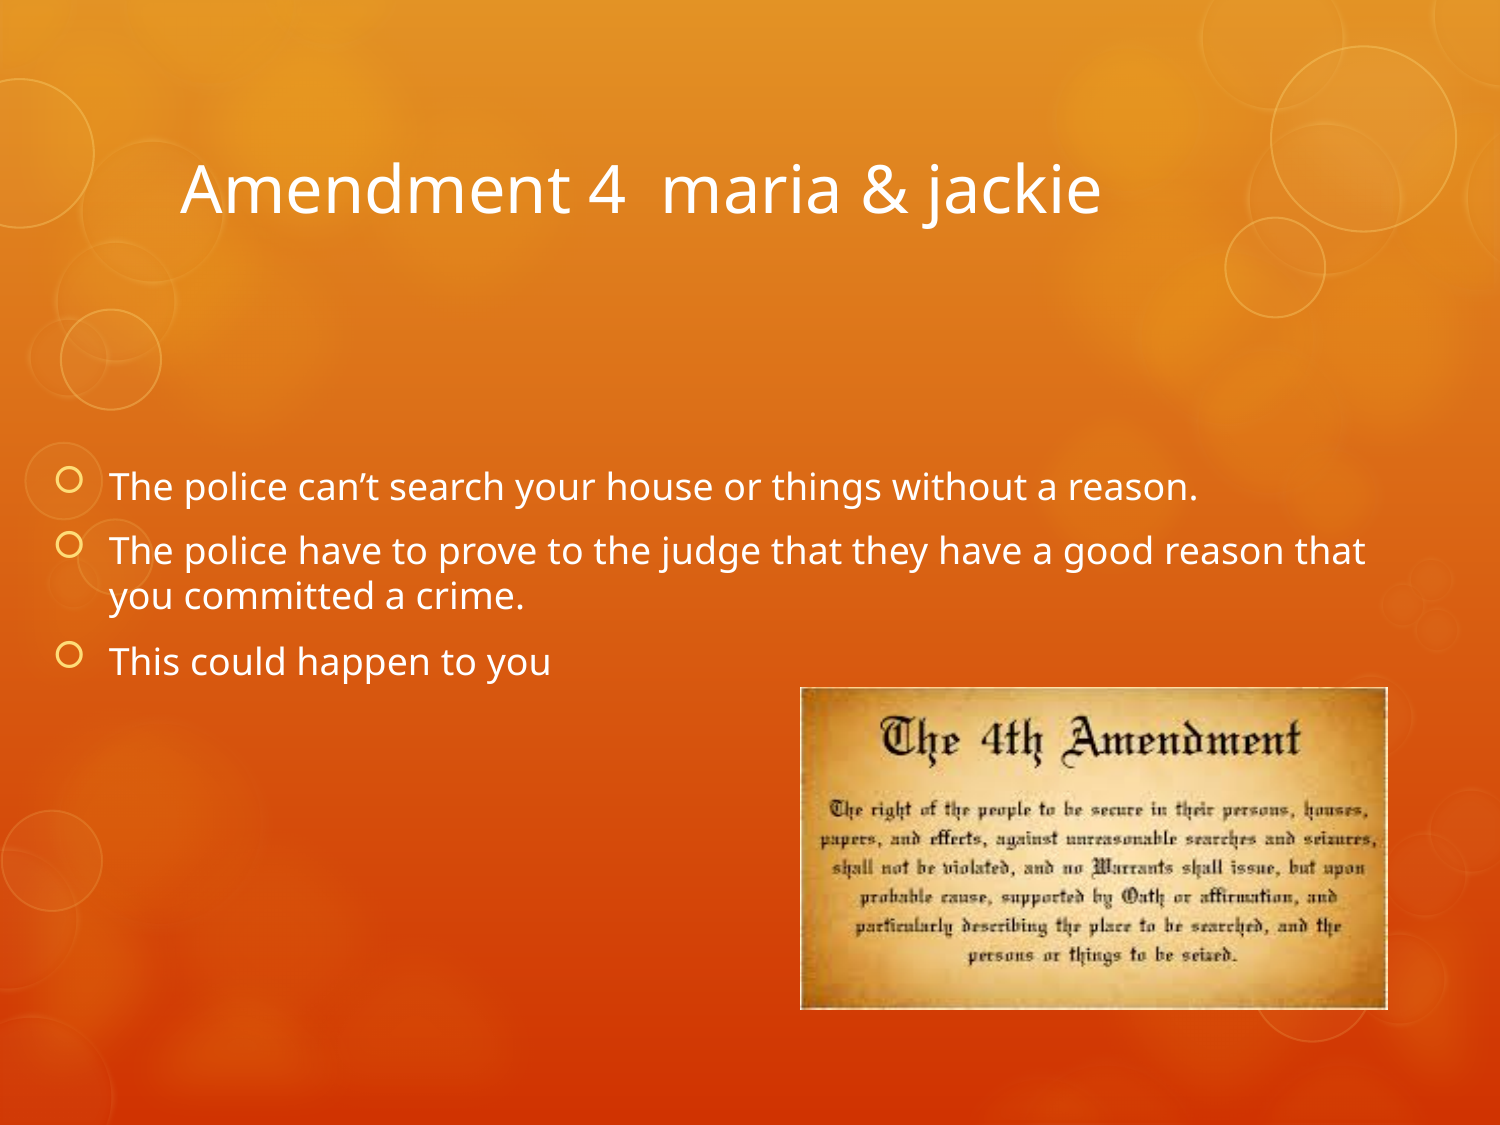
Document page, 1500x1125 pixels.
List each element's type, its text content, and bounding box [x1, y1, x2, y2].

picture [799, 686, 1388, 1010]
title Amendment 4 maria & jackie [165, 110, 1335, 200]
list The police can’t search your house or things without a reason. The police have to prove to the judge that they have a good reason that you committed a crime. This could happen to you [37, 200, 1448, 1010]
